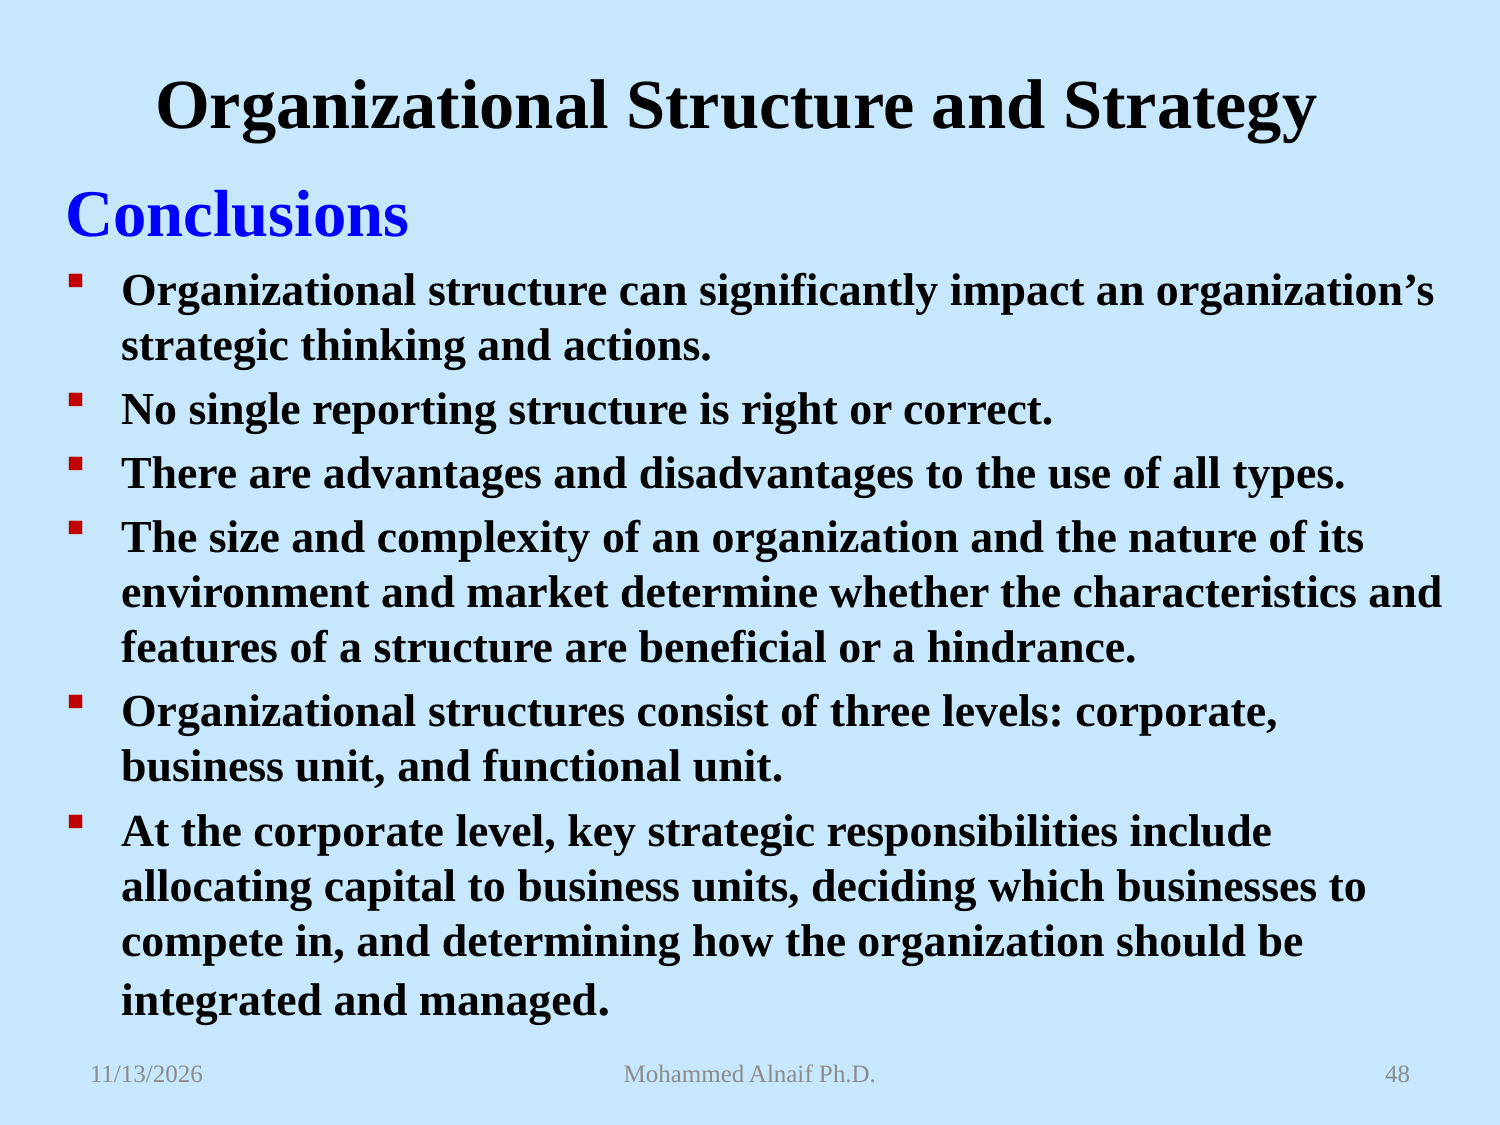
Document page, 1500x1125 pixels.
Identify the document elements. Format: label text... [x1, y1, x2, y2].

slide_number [75, 1042, 425, 1103]
subtitle Conclusions Organizational structure can significantly impact an organization’s strategic thinking and actions. No single reporting structure is right or correct. There are advantages and disadvantages to the use of all types. The size and complexity of an organization and the nature of its environment and market determine whether the characteristics and features of a structure are beneficial or a hindrance. Organizational structures consist of three levels: corporate, business unit, and functional unit. At the corporate level, key strategic responsibilities include allocating capital to business units, deciding which businesses to compete in, and determining how the organization should be integrated and managed. [50, 162, 1463, 1038]
title Organizational Structure and Strategy [99, 50, 1375, 150]
slide_number 48 [1074, 1042, 1425, 1103]
footer Mohammed Alnaif Ph.D. [512, 1042, 988, 1103]
